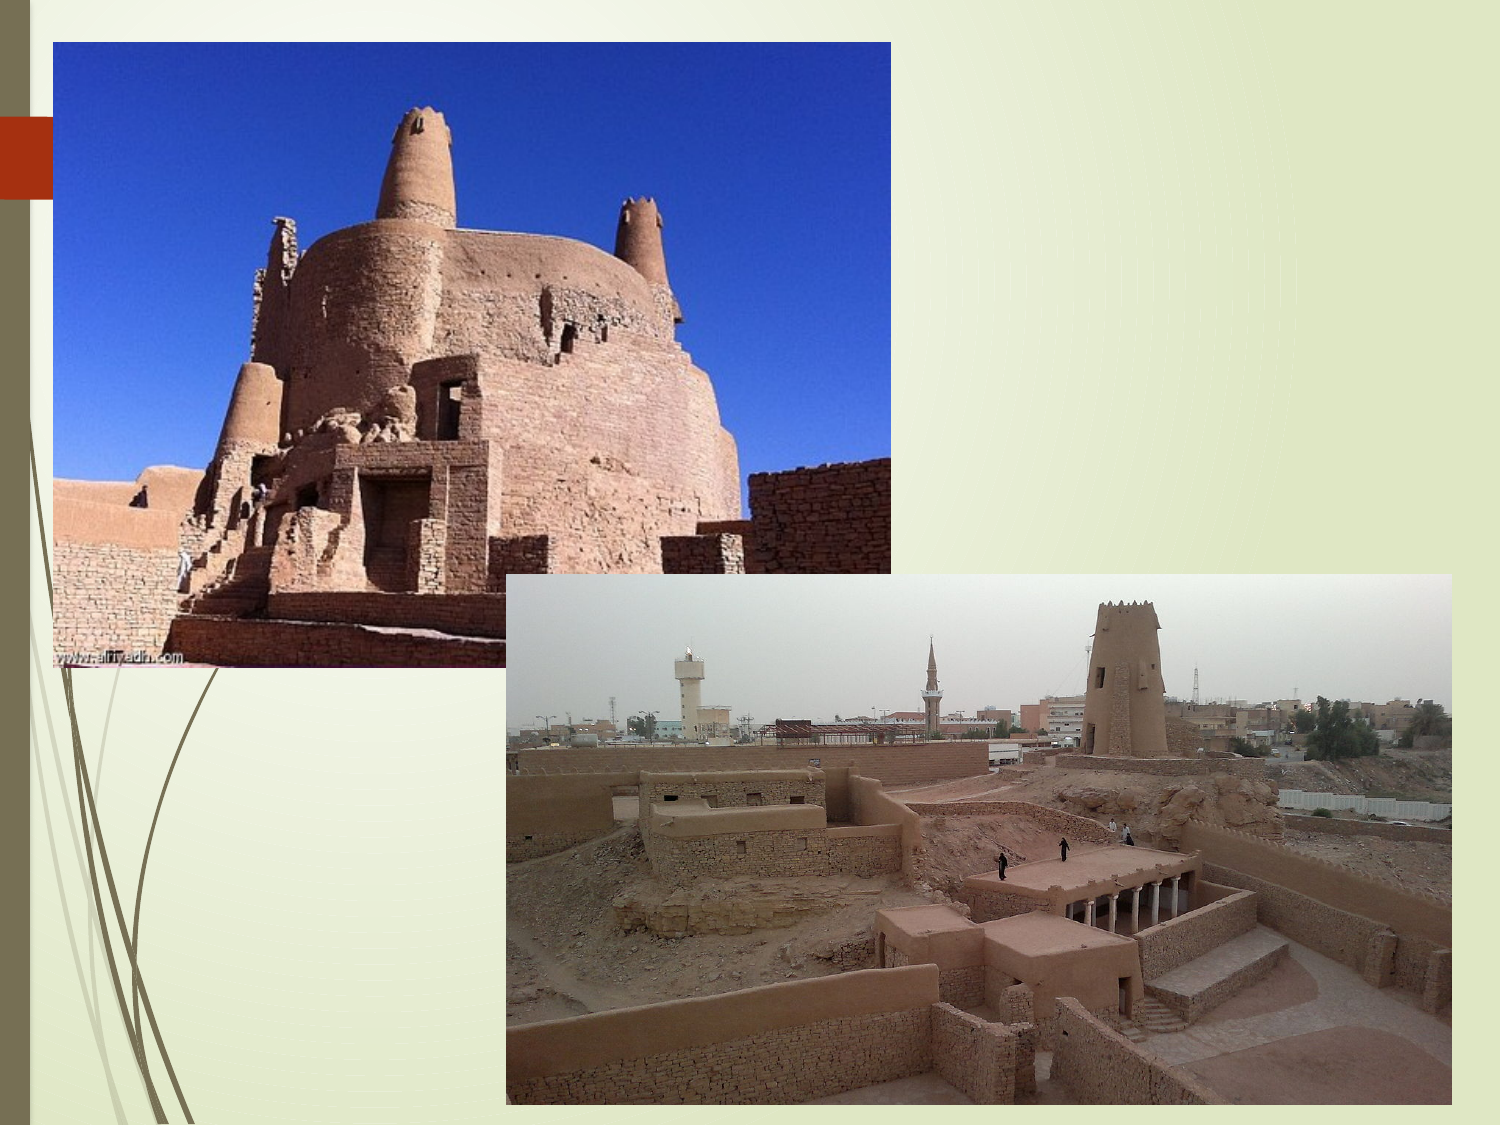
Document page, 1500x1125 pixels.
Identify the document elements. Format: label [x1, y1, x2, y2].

picture [52, 42, 1452, 1105]
